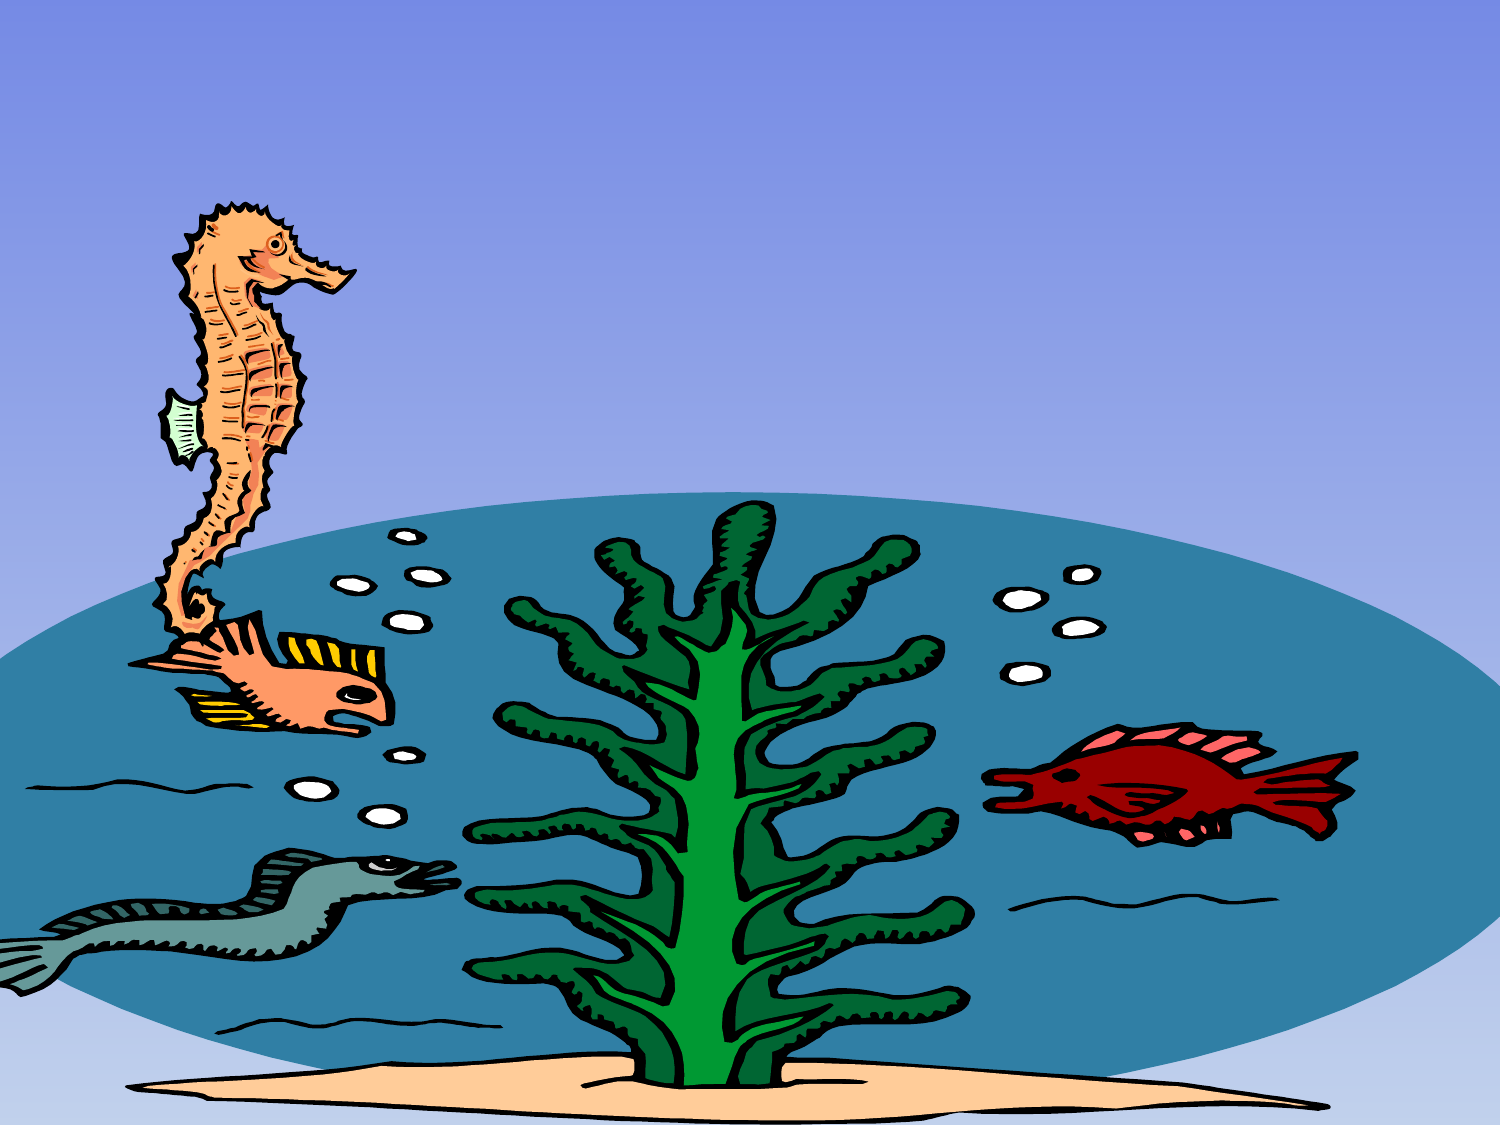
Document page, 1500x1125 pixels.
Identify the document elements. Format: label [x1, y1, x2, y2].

picture [0, 198, 1500, 1125]
